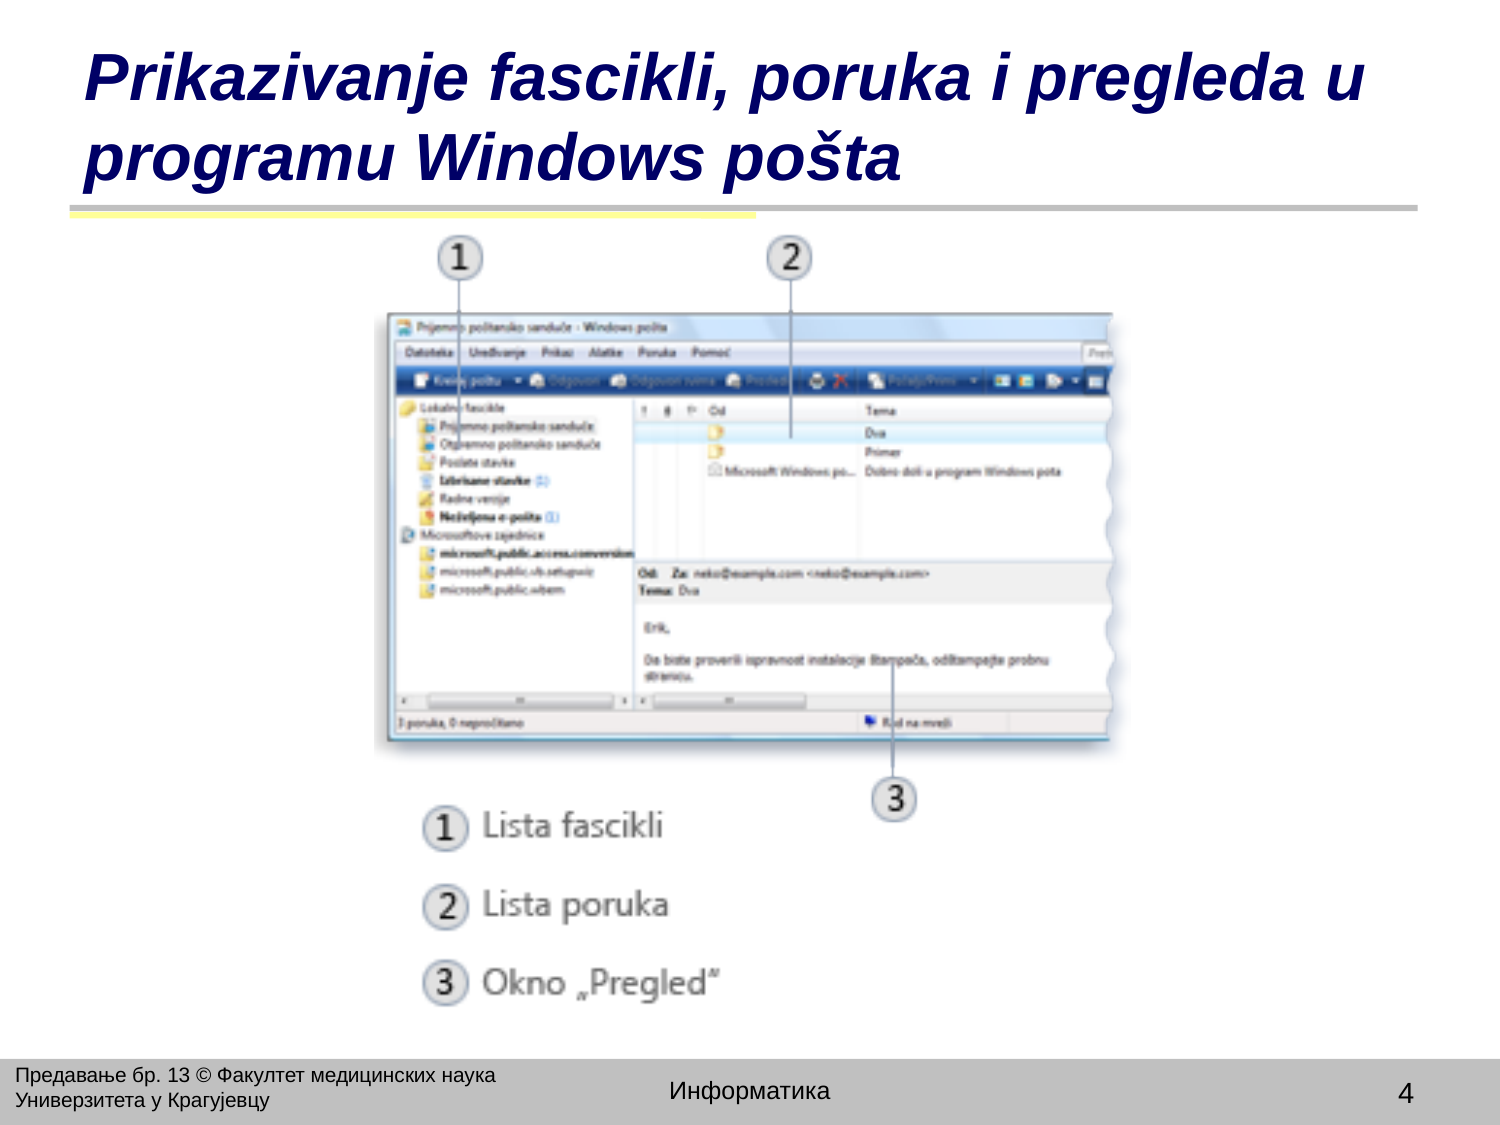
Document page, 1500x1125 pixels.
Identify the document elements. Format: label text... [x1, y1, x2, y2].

slide_number 4 [1079, 1066, 1430, 1125]
footer Информатика [512, 1066, 988, 1125]
slide_number Предавање бр. 13 © Факултет медицинских наука Универзитета у Крагујевцу [0, 1053, 617, 1108]
title Prikazivanje fascikli, poruka i pregleda u programu Windows pošta [69, 19, 1426, 208]
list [374, 221, 1131, 1046]
